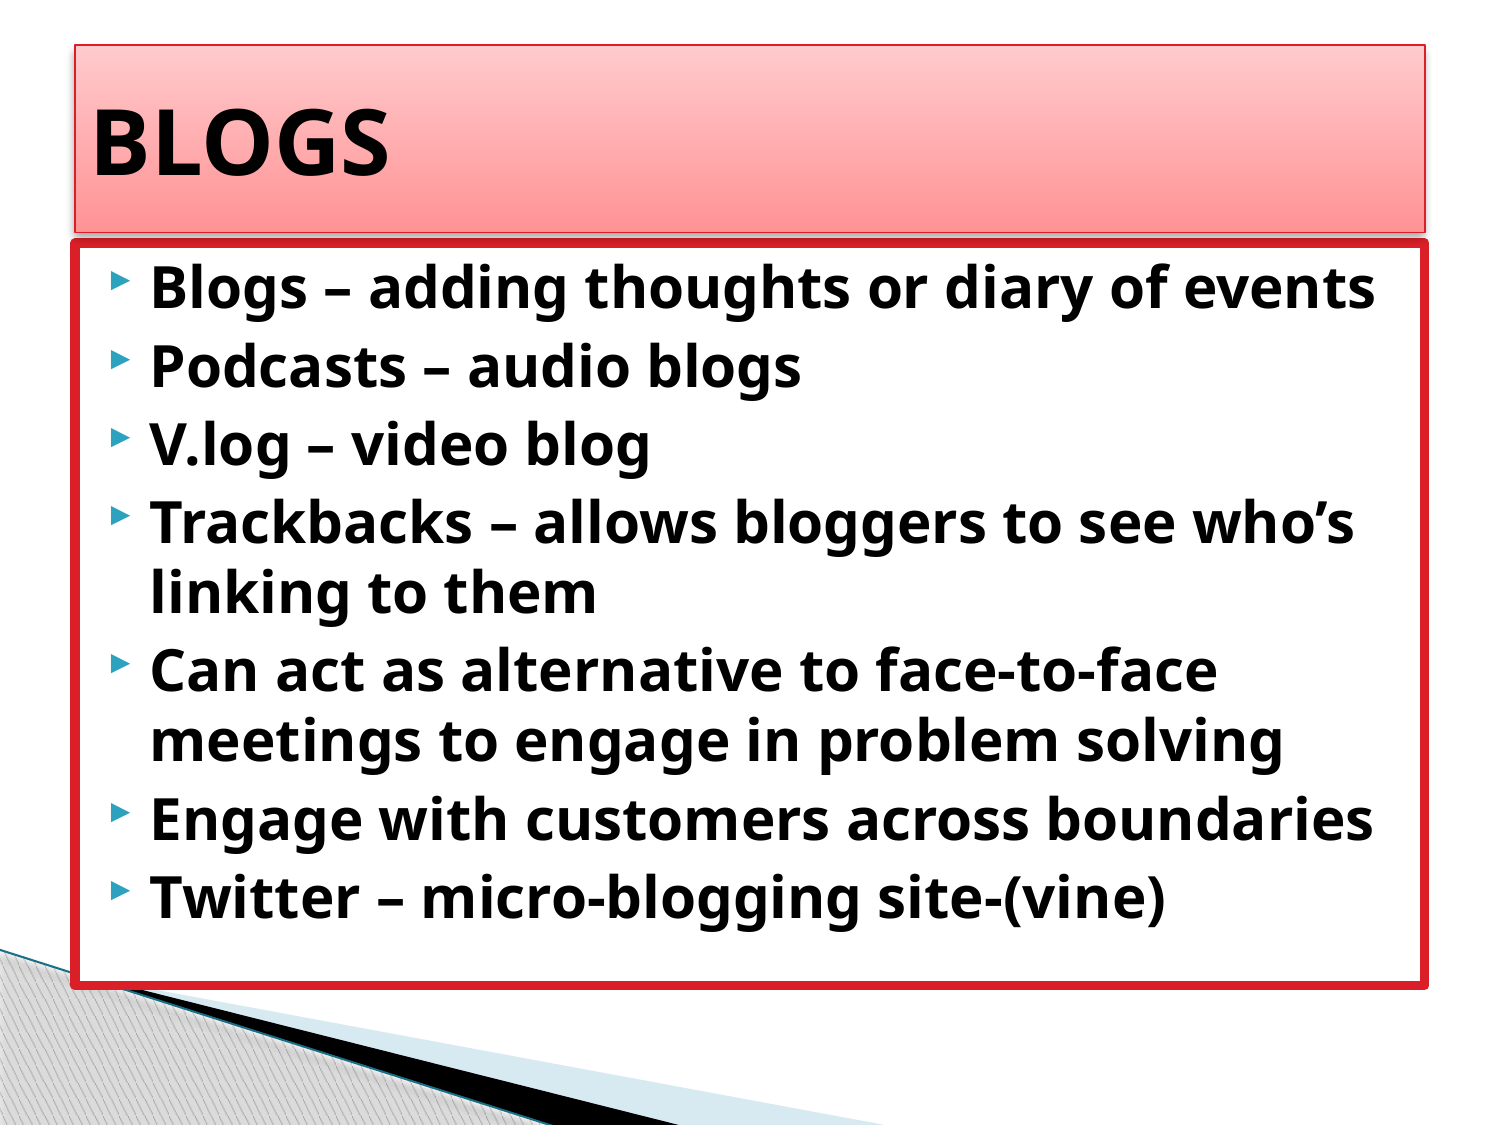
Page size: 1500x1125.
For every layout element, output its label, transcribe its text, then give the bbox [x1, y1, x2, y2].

title BLOGS [74, 44, 1426, 233]
list Blogs – adding thoughts or diary of events Podcasts – audio blogs V.log – video blog Trackbacks – allows bloggers to see who’s linking to them Can act as alternative to face-to-face meetings to engage in problem solving Engage with customers across boundaries Twitter – micro-blogging site-(vine) [70, 240, 1429, 990]
